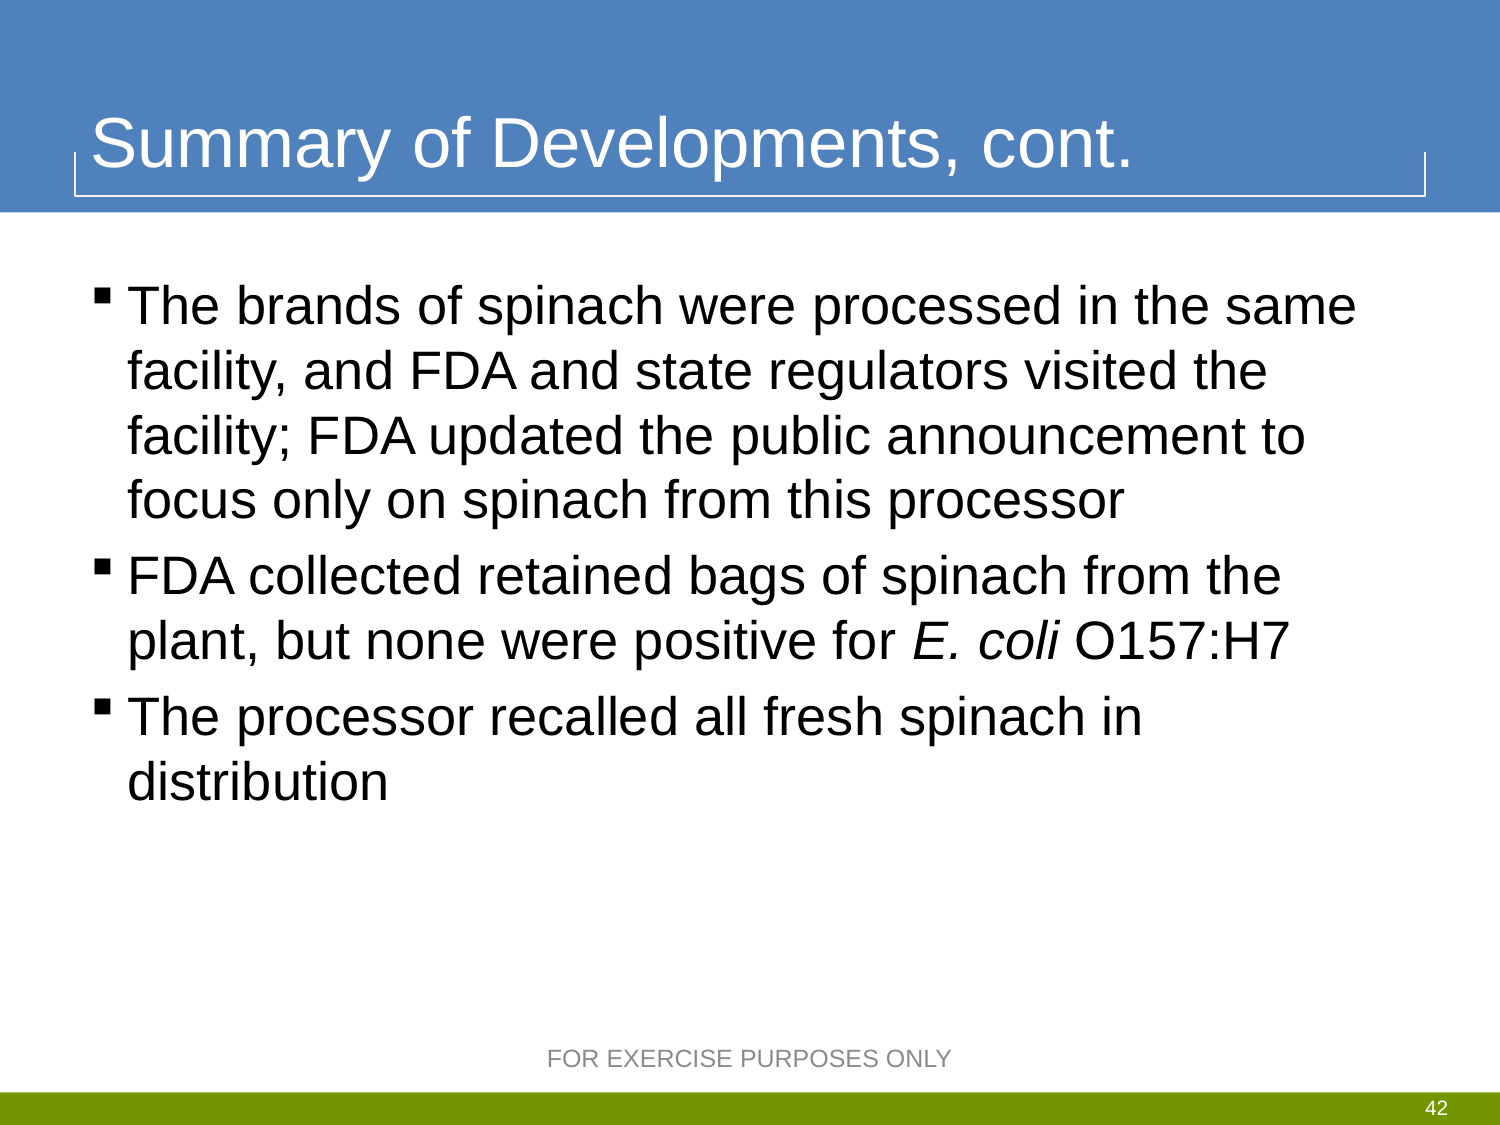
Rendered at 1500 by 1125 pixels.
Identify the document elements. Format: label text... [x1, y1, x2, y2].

title Summary of Developments, cont. [74, 44, 1426, 233]
list The brands of spinach were processed in the same facility, and FDA and state regulators visited the facility; FDA updated the public announcement to focus only on spinach from this processor FDA collected retained bags of spinach from the plant, but none were positive for E. coli O157:H7 The processor recalled all fresh spinach in distribution [74, 262, 1426, 1006]
footer FOR EXERCISE PURPOSES ONLY [512, 1042, 988, 1103]
